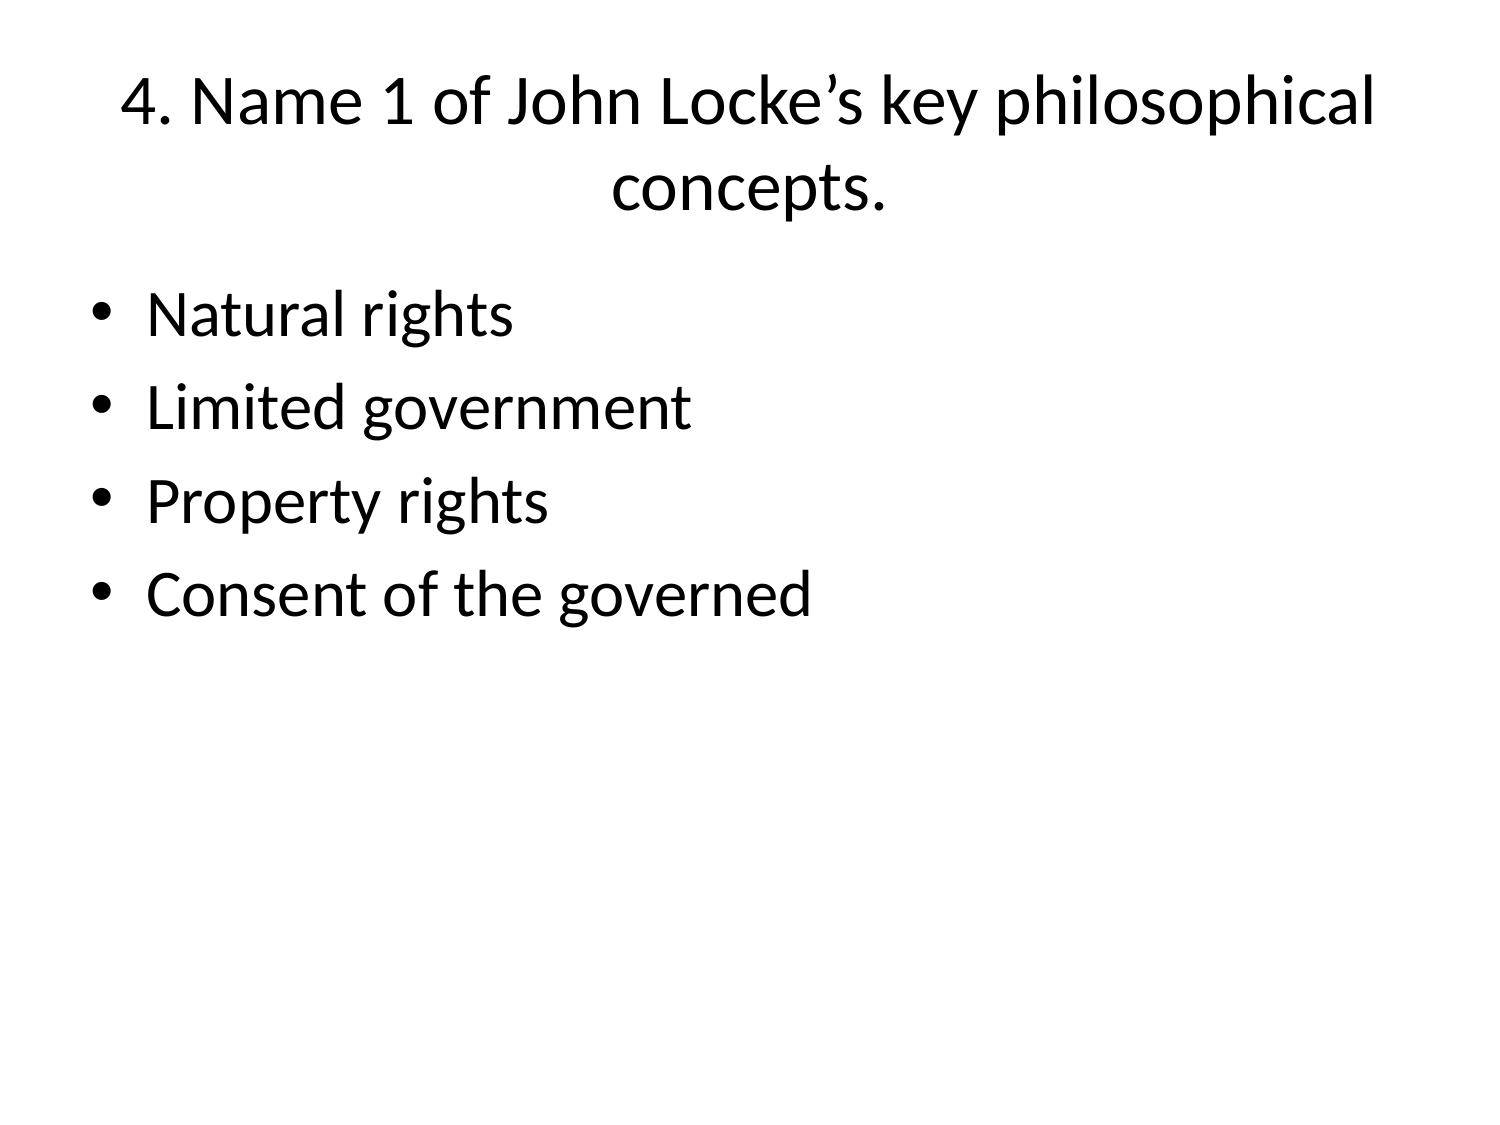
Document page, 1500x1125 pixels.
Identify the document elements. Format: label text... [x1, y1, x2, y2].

title 4. Name 1 of John Locke’s key philosophical concepts. [75, 45, 1425, 233]
list Natural rights Limited government Property rights Consent of the governed [75, 262, 1425, 1005]
